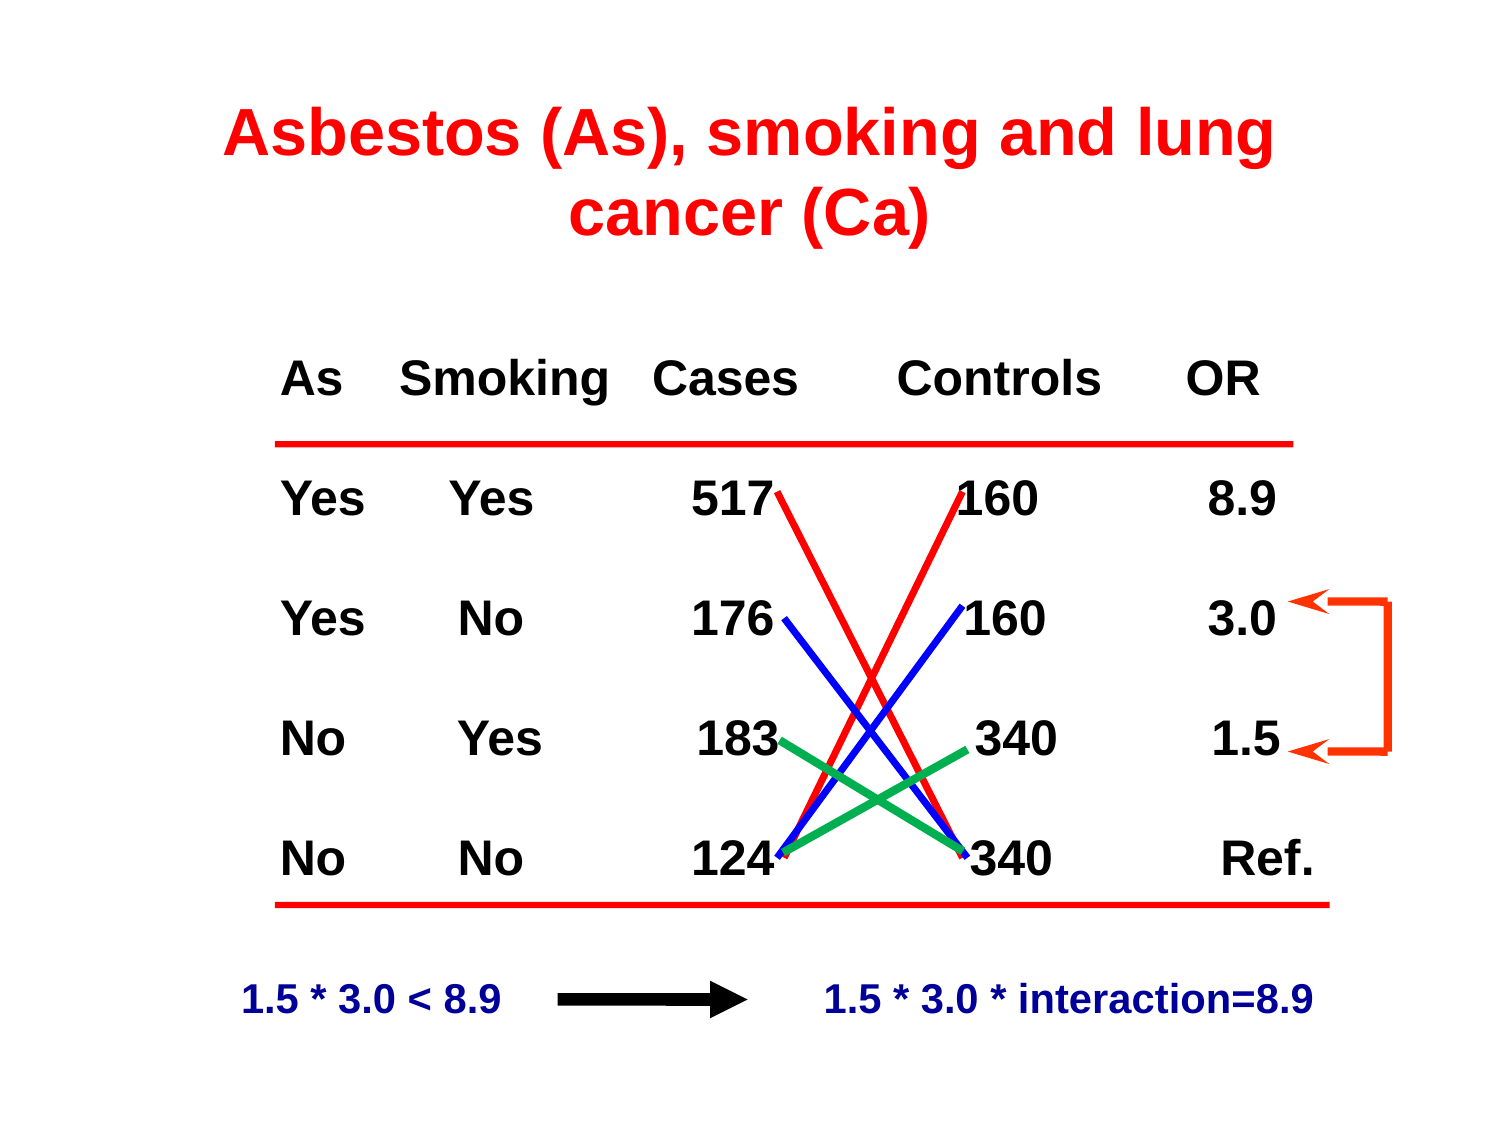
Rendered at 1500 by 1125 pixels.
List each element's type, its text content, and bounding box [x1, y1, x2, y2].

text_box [776, 491, 963, 858]
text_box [1287, 601, 1388, 752]
text_box As Smoking Cases Controls OR Yes Yes 517 160 8.9 Yes No 176 160 3.0 No Yes 183 340 1.5 No No 124 340 Ref. [264, 337, 1332, 893]
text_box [225, 963, 1389, 1039]
title Asbestos (As), smoking and lung cancer (Ca) [112, 74, 1388, 263]
